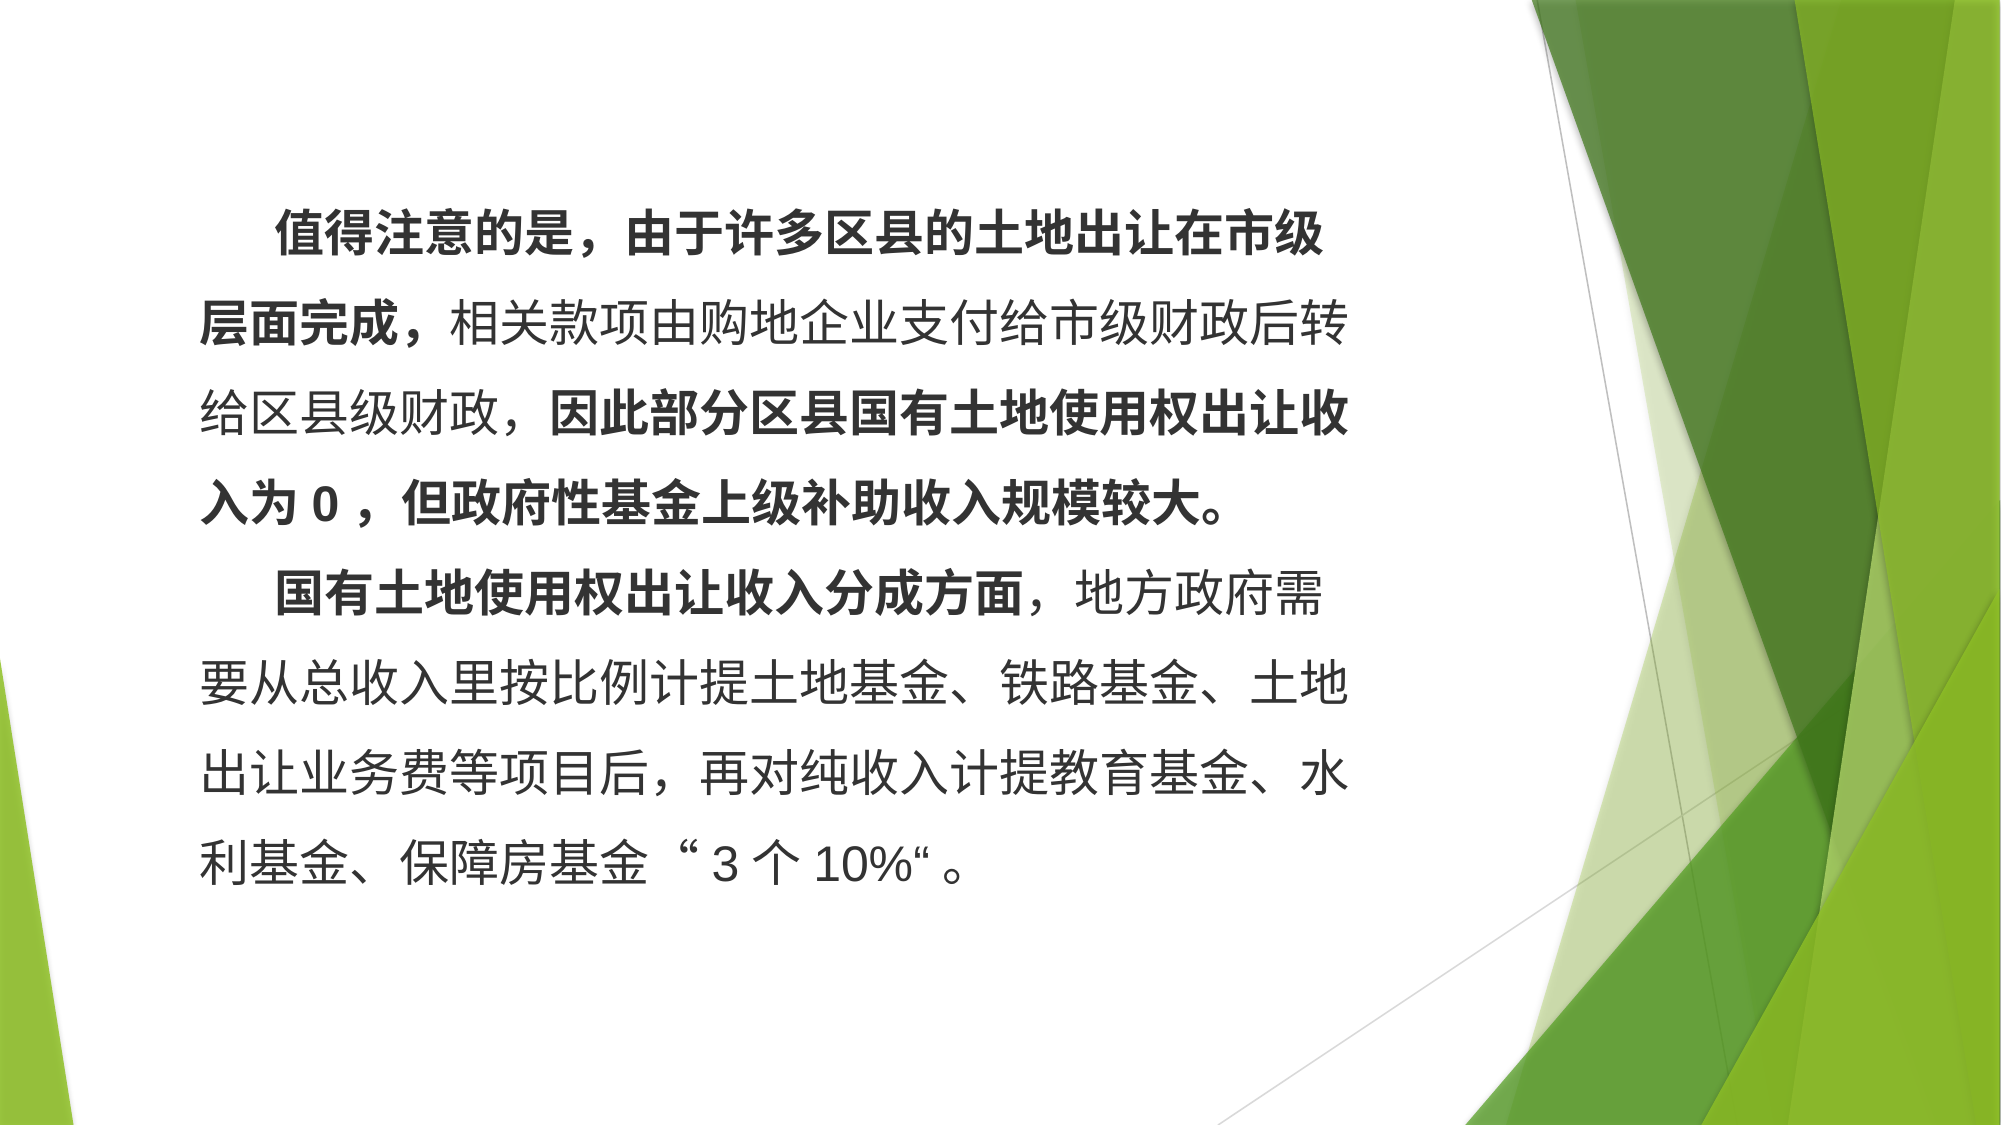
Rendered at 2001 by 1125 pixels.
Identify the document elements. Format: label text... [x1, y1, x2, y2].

text_box 值得注意的是，由于许多区县的土地出让在市级层面完成，相关款项由购地企业支付给市级财政后转给区县级财政，因此部分区县国有土地使用权出让收入为0，但政府性基金上级补助收入规模较大。 国有土地使用权出让收入分成方面，地方政府需要从总收入里按比例计提土地基金、铁路基金、土地出让业务费等项目后，再对纯收入计提教育基金、水利基金、保障房基金“3个10%“。 [184, 163, 1380, 899]
